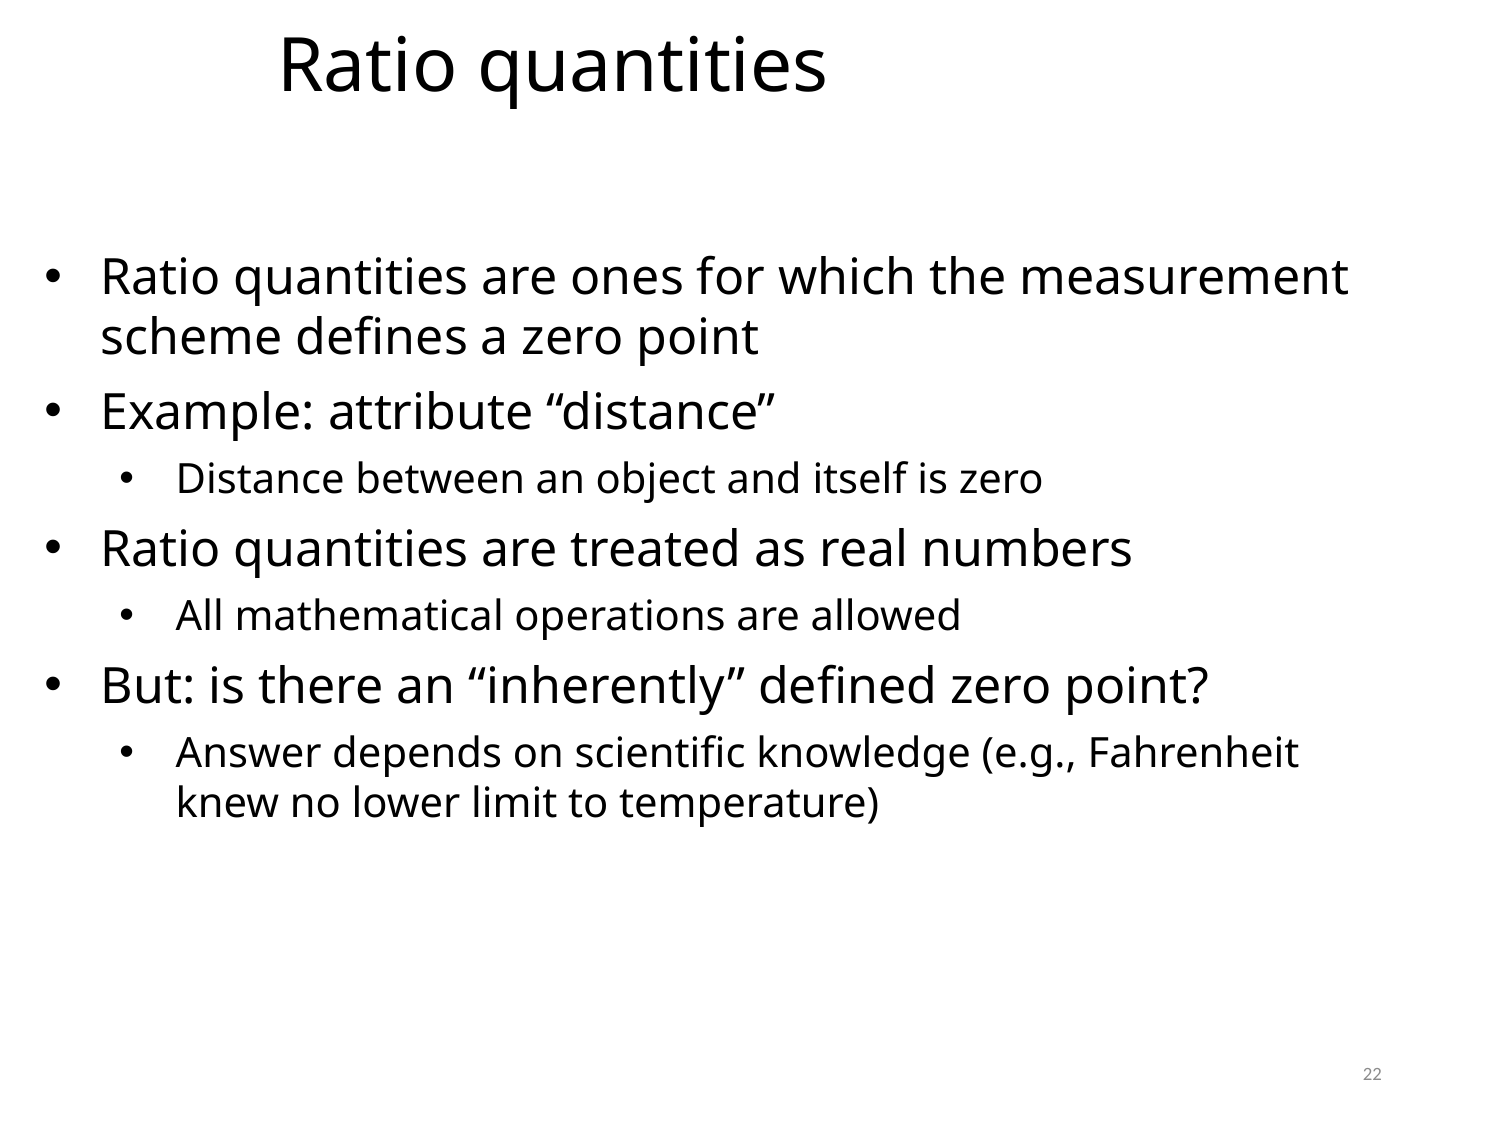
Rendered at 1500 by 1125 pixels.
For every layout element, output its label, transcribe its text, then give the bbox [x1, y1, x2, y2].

title Ratio quantities [262, 0, 1500, 148]
text_box Ratio quantities are ones for which the measurement scheme defines a zero point Example: attribute “distance” Distance between an object and itself is zero Ratio quantities are treated as real numbers All mathematical operations are allowed But: is there an “inherently” defined zero point? Answer depends on scientific knowledge (e.g., Fahrenheit knew no lower limit to temperature) [29, 237, 1425, 834]
slide_number 22 [1059, 1042, 1397, 1103]
